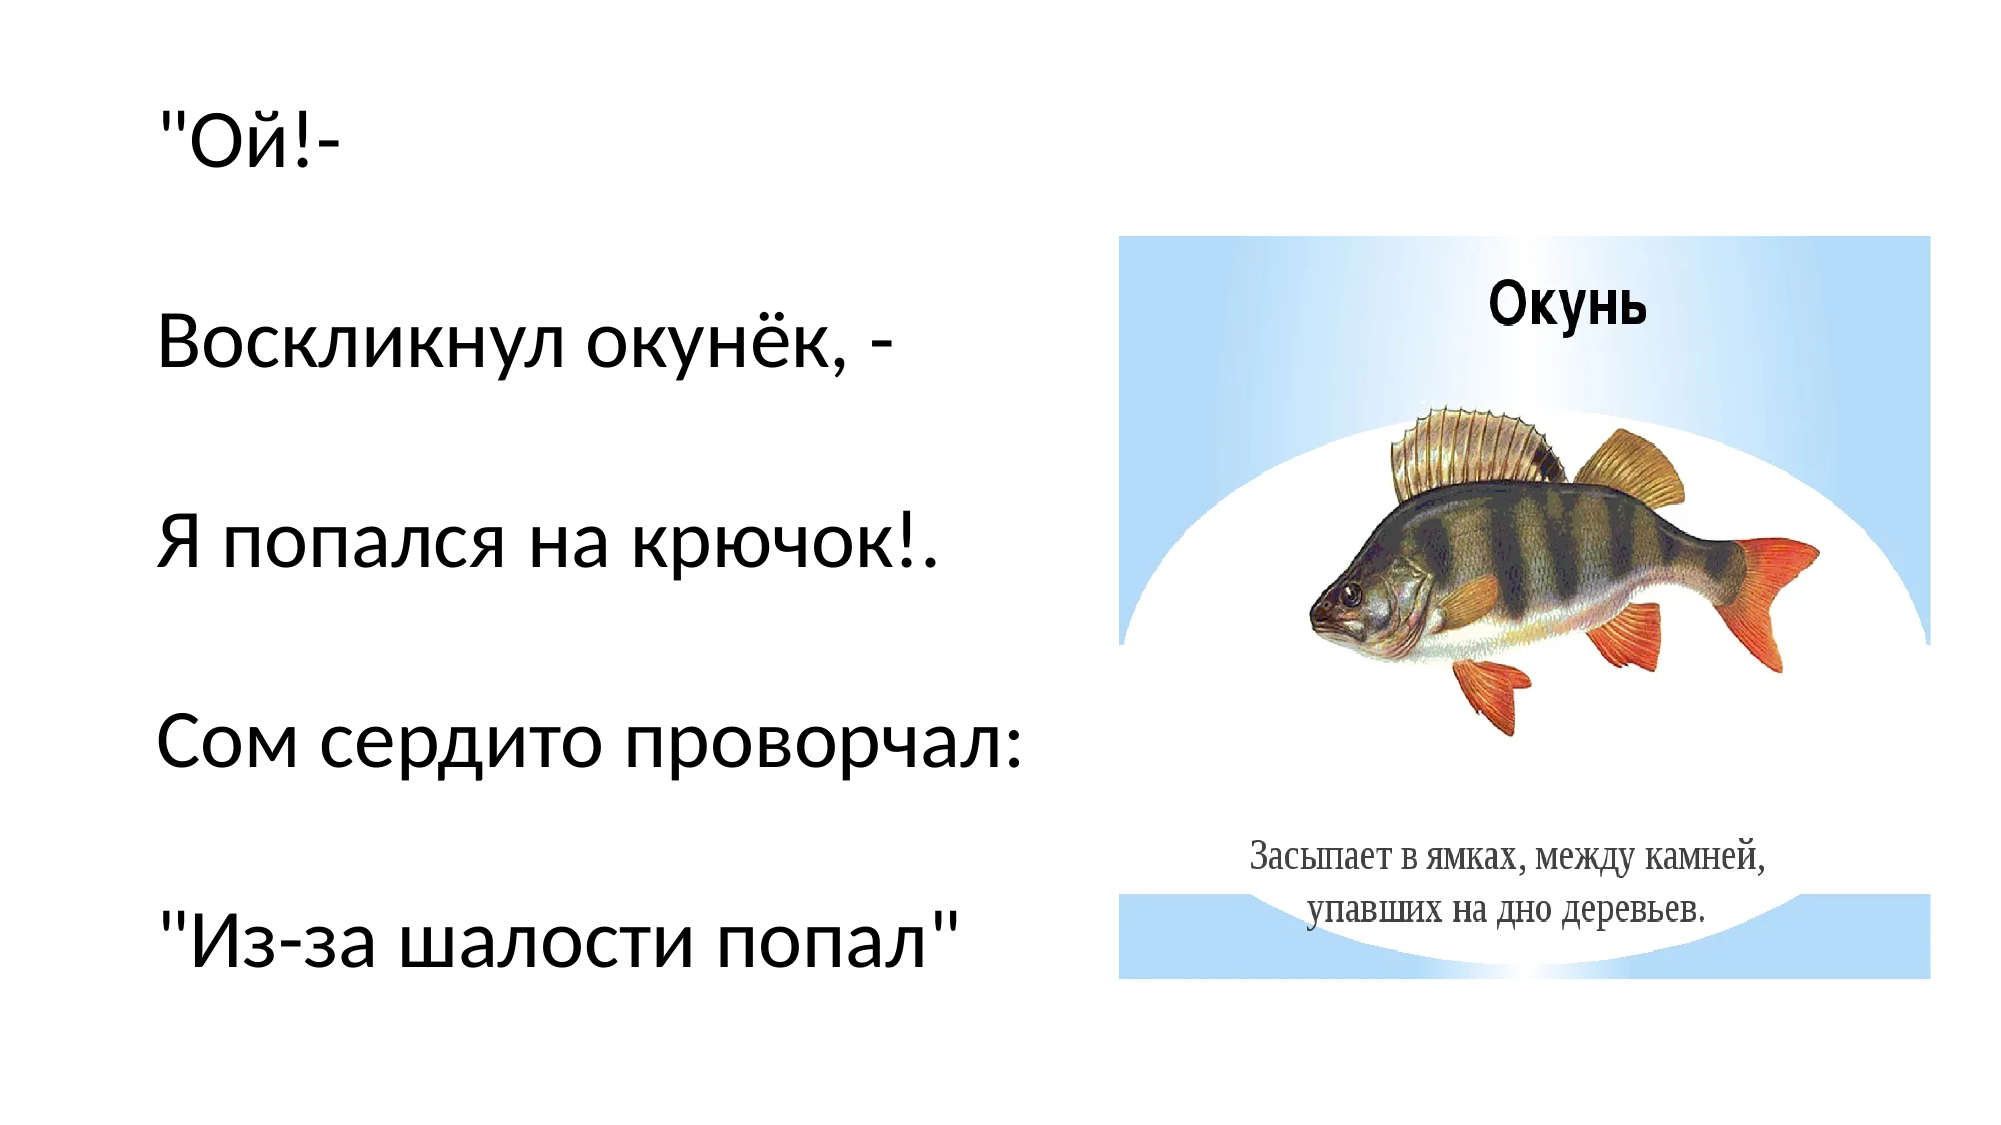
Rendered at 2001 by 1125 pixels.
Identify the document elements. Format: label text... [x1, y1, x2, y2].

picture [1119, 236, 1931, 981]
text_box "Ой!- Воскликнул окунёк, - Я попался на крючок!. Сом сердито проворчал: "Из-за шалости попал" [141, 76, 1564, 992]
